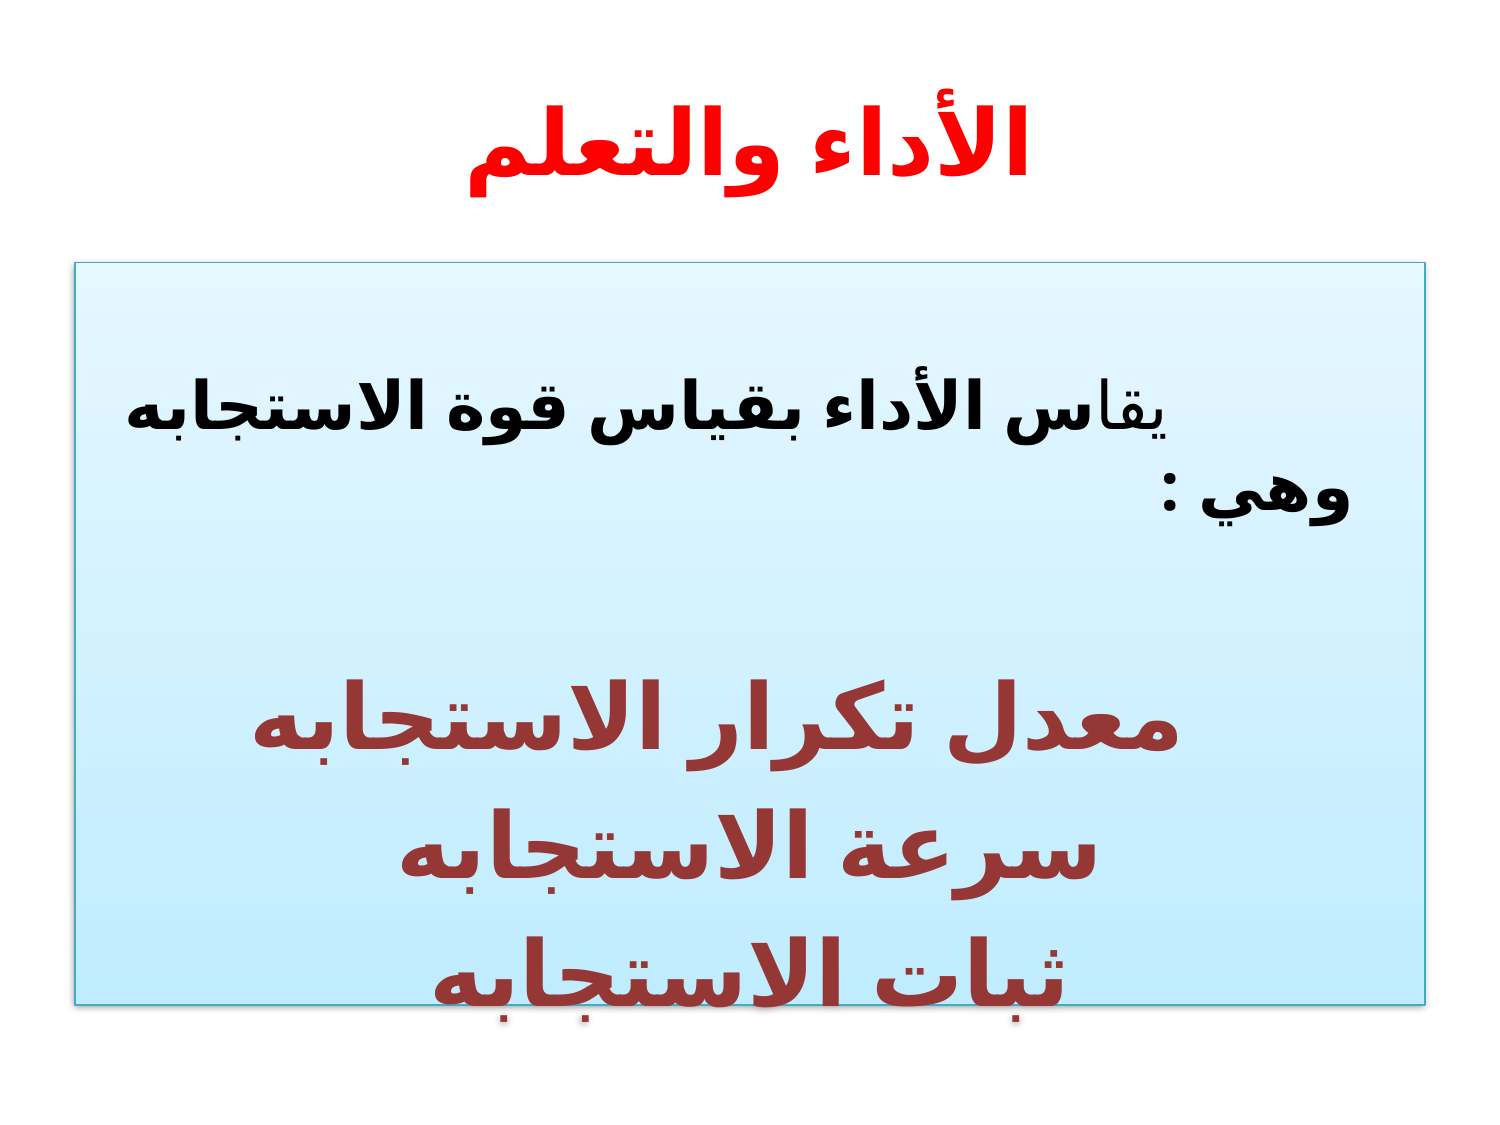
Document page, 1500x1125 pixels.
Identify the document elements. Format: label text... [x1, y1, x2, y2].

title الأداء والتعلم [75, 45, 1425, 233]
list يقاس الأداء بقياس قوة الاستجابه وهي : معدل تكرار الاستجابه سرعة الاستجابه ثبات الاستجابه [74, 262, 1426, 1006]
